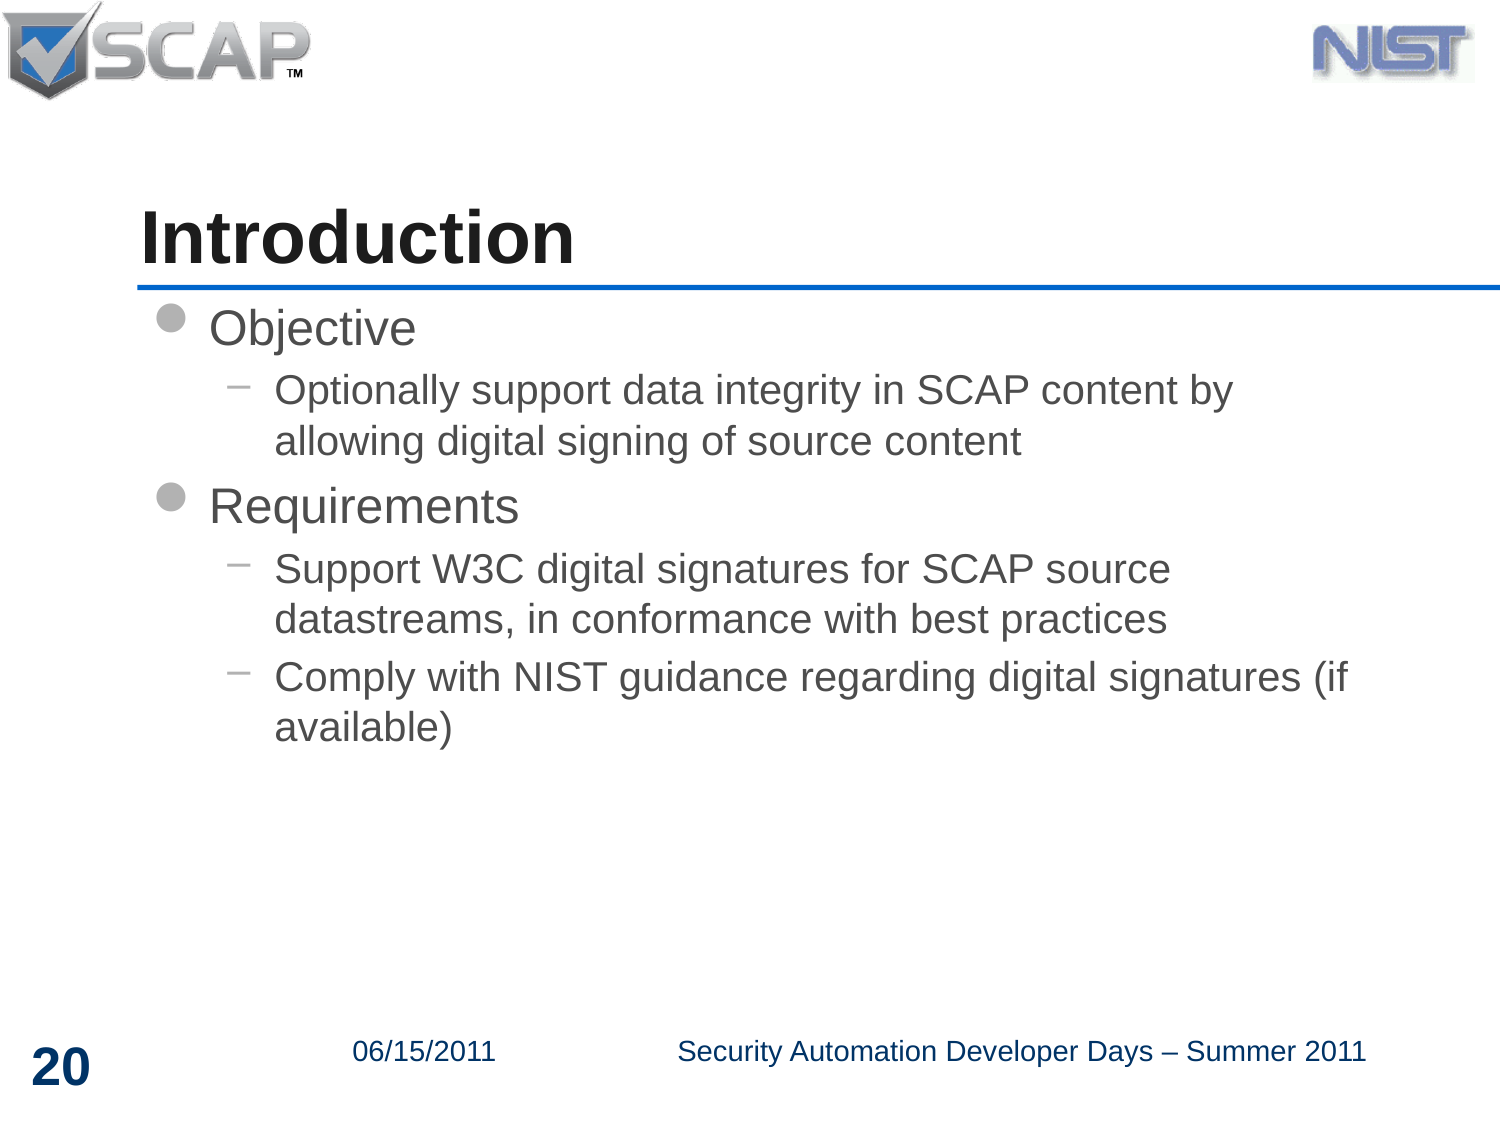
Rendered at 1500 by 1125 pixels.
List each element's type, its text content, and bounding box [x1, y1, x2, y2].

title Introduction [124, 99, 1426, 288]
picture [1312, 24, 1475, 83]
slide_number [337, 1025, 662, 1103]
picture [0, 0, 313, 103]
list Objective Optionally support data integrity in SCAP content by allowing digital signing of source content Requirements Support W3C digital signatures for SCAP source datastreams, in conformance with best practices Comply with NIST guidance regarding digital signatures (if available) [137, 287, 1400, 1026]
footer Security Automation Developer Days – Summer 2011 [662, 1025, 1426, 1103]
slide_number 20 [13, 1023, 111, 1105]
